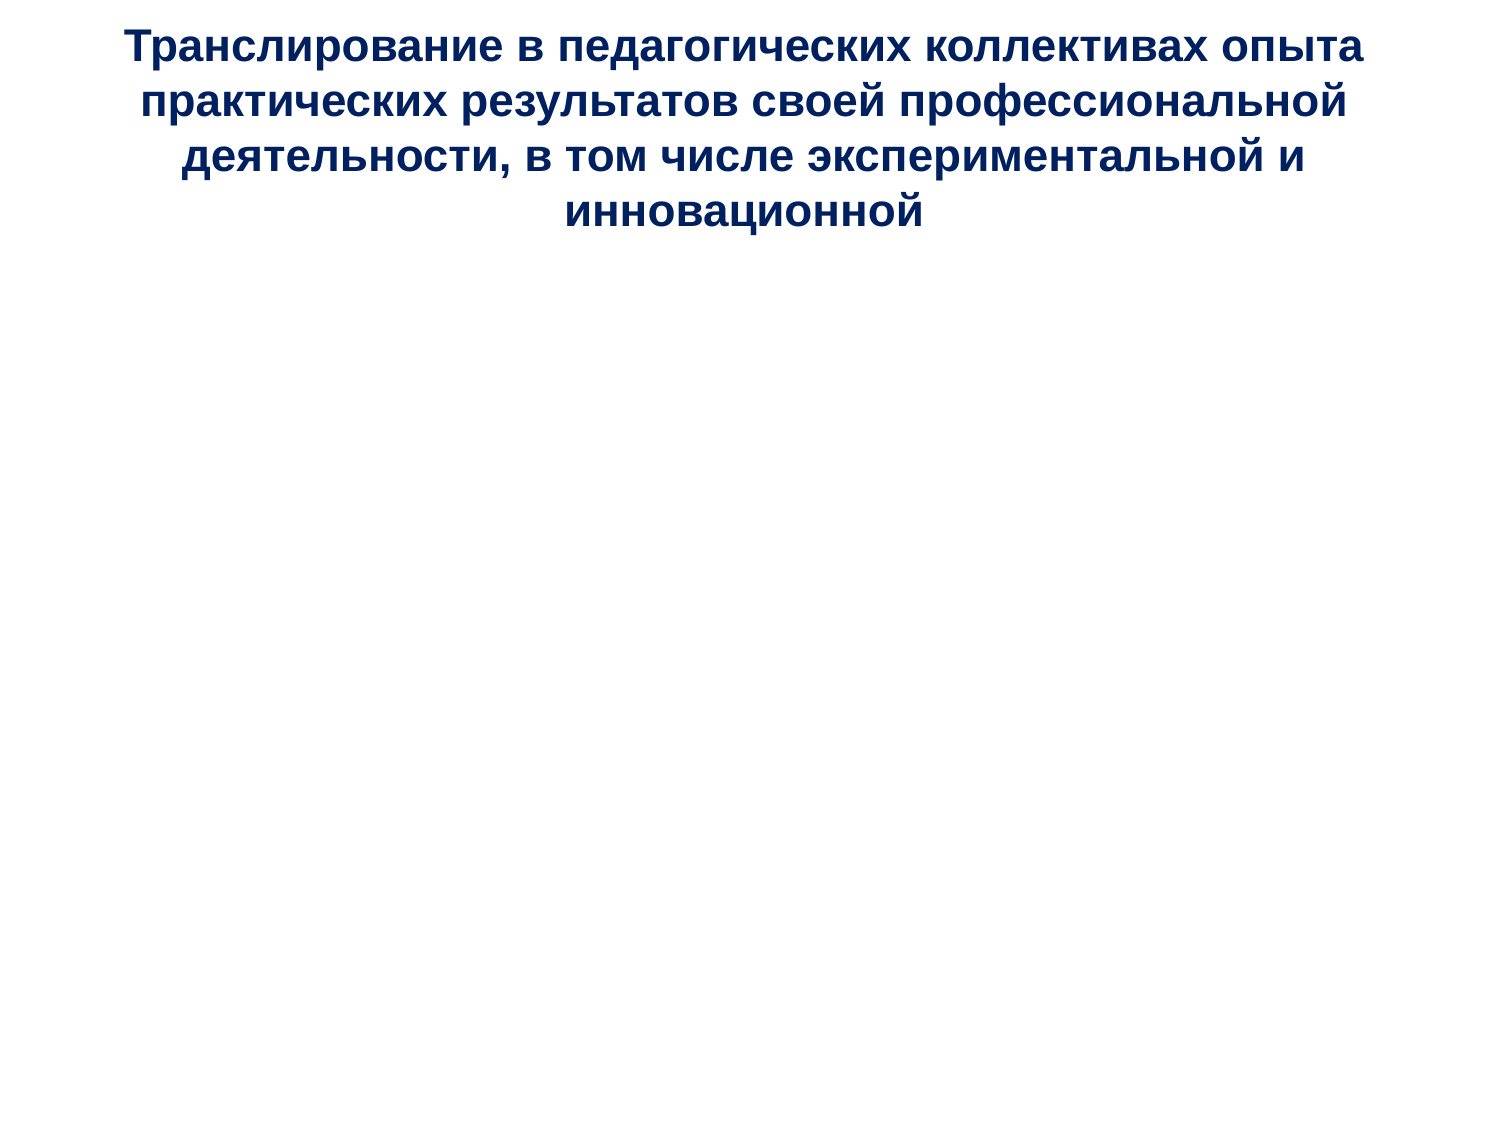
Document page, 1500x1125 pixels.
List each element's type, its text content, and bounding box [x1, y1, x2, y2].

title Транслирование в педагогических коллективах опыта практических результатов своей профессиональной деятельности, в том числе экспериментальной и инновационной [64, 19, 1424, 232]
